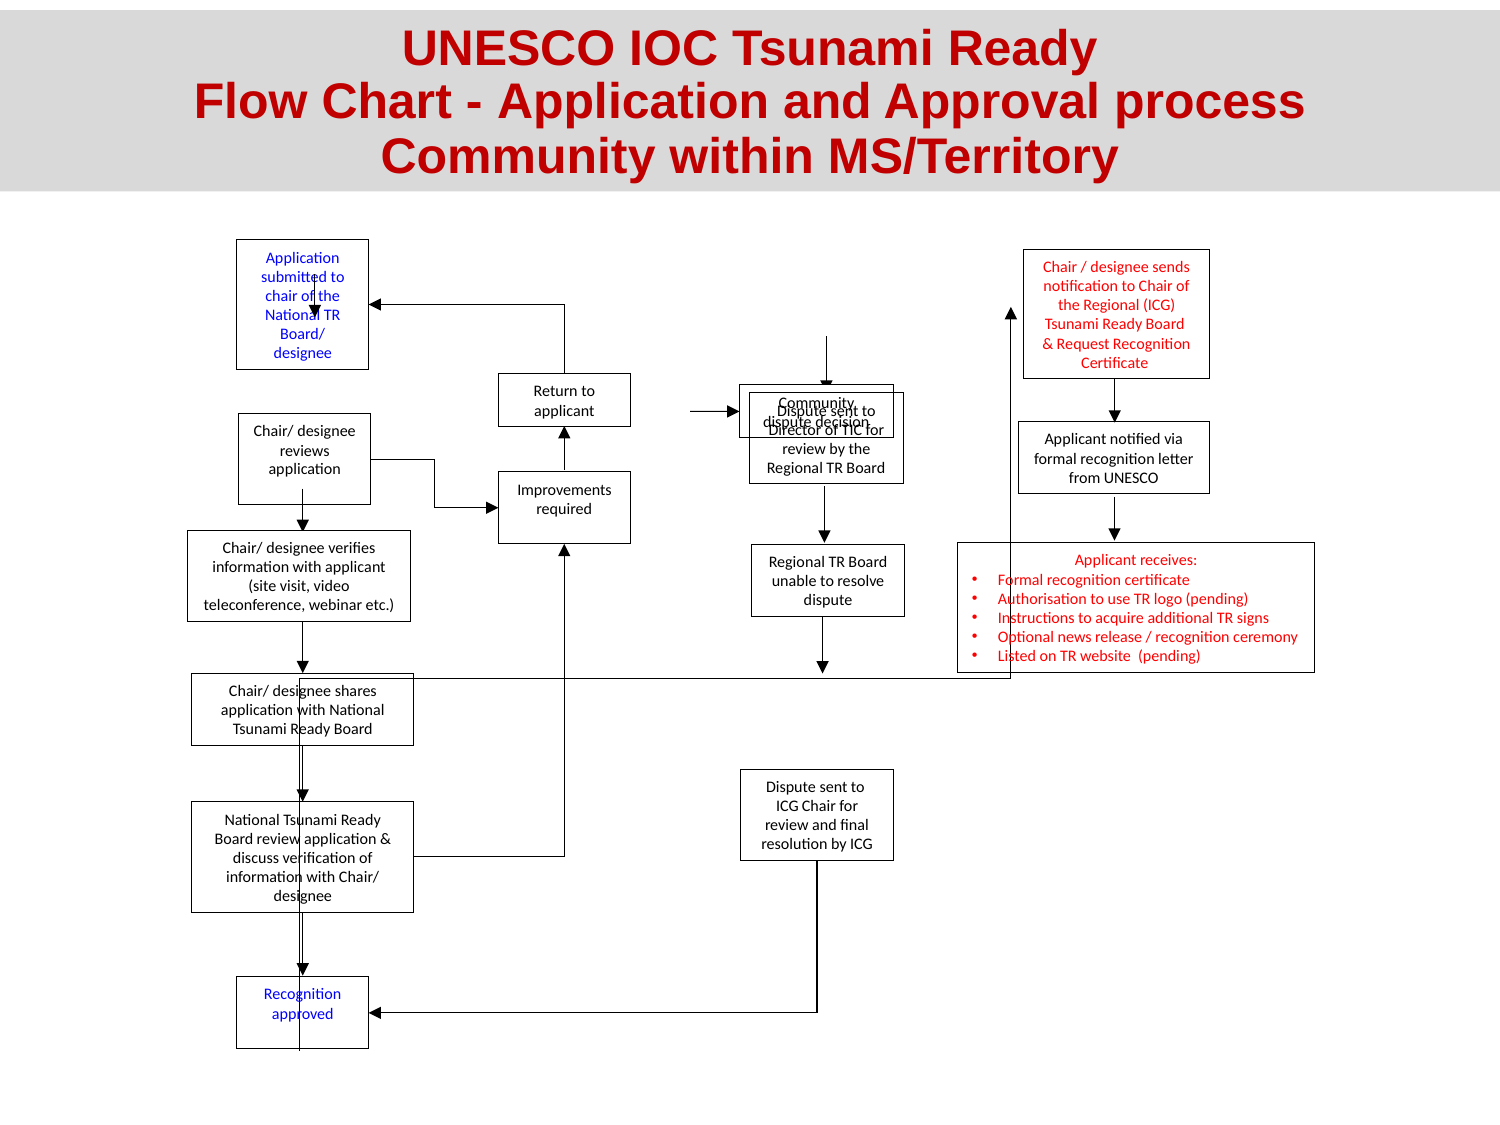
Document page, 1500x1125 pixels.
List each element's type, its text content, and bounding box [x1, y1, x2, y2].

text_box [187, 239, 1315, 1051]
text_box UNESCO IOC Tsunami Ready Flow Chart - Application and Approval process Community within MS/Territory [0, 10, 1500, 192]
